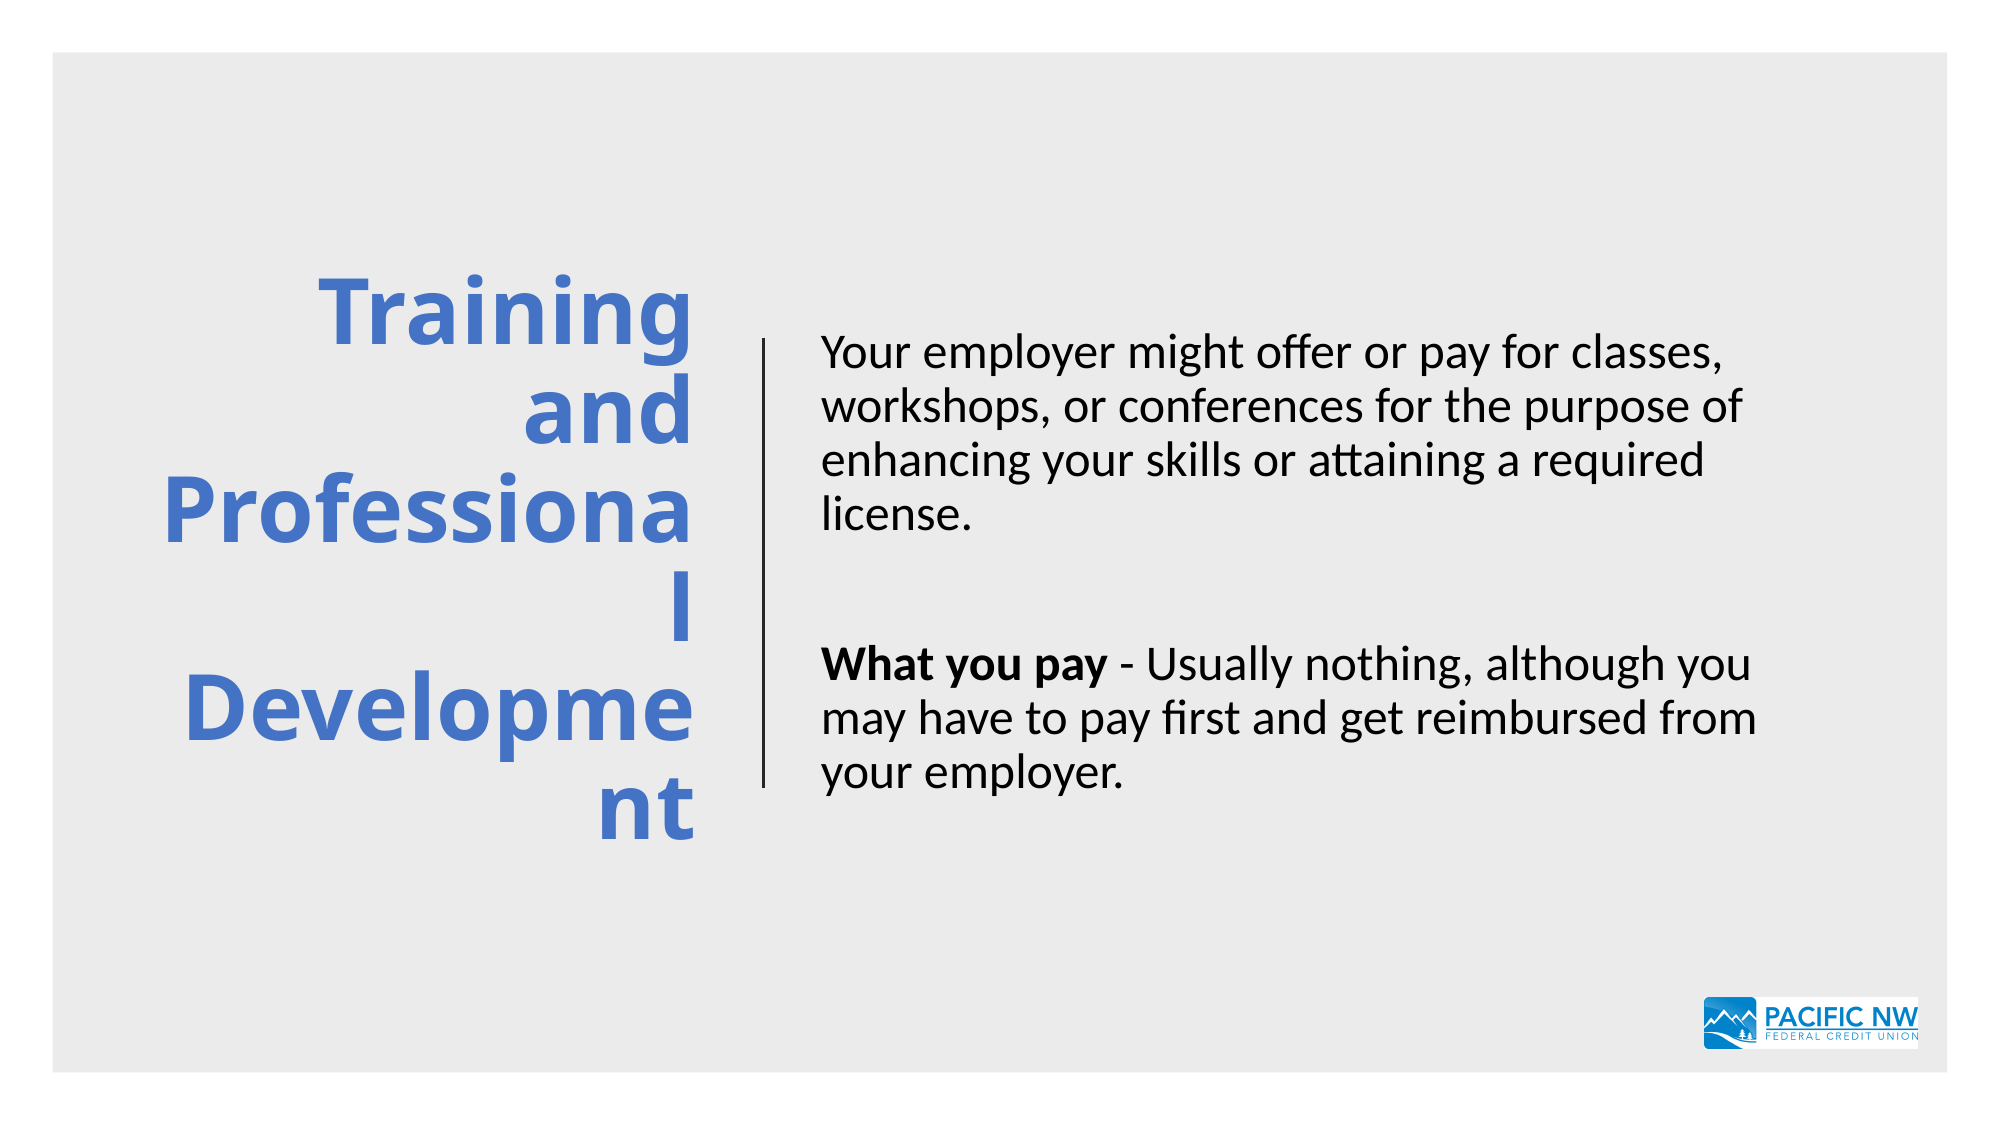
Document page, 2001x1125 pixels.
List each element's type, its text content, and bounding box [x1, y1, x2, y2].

text_box [52, 51, 1948, 1073]
title Training and Professional Development [137, 158, 711, 967]
picture [1704, 997, 1918, 1049]
picture [1736, 1000, 1754, 1011]
list Your employer might offer or pay for classes, workshops, or conferences for the purpose of enhancing your skills or attaining a required license. What you pay - Usually nothing, although you may have to pay first and get reimbursed from your employer. [805, 158, 1853, 967]
